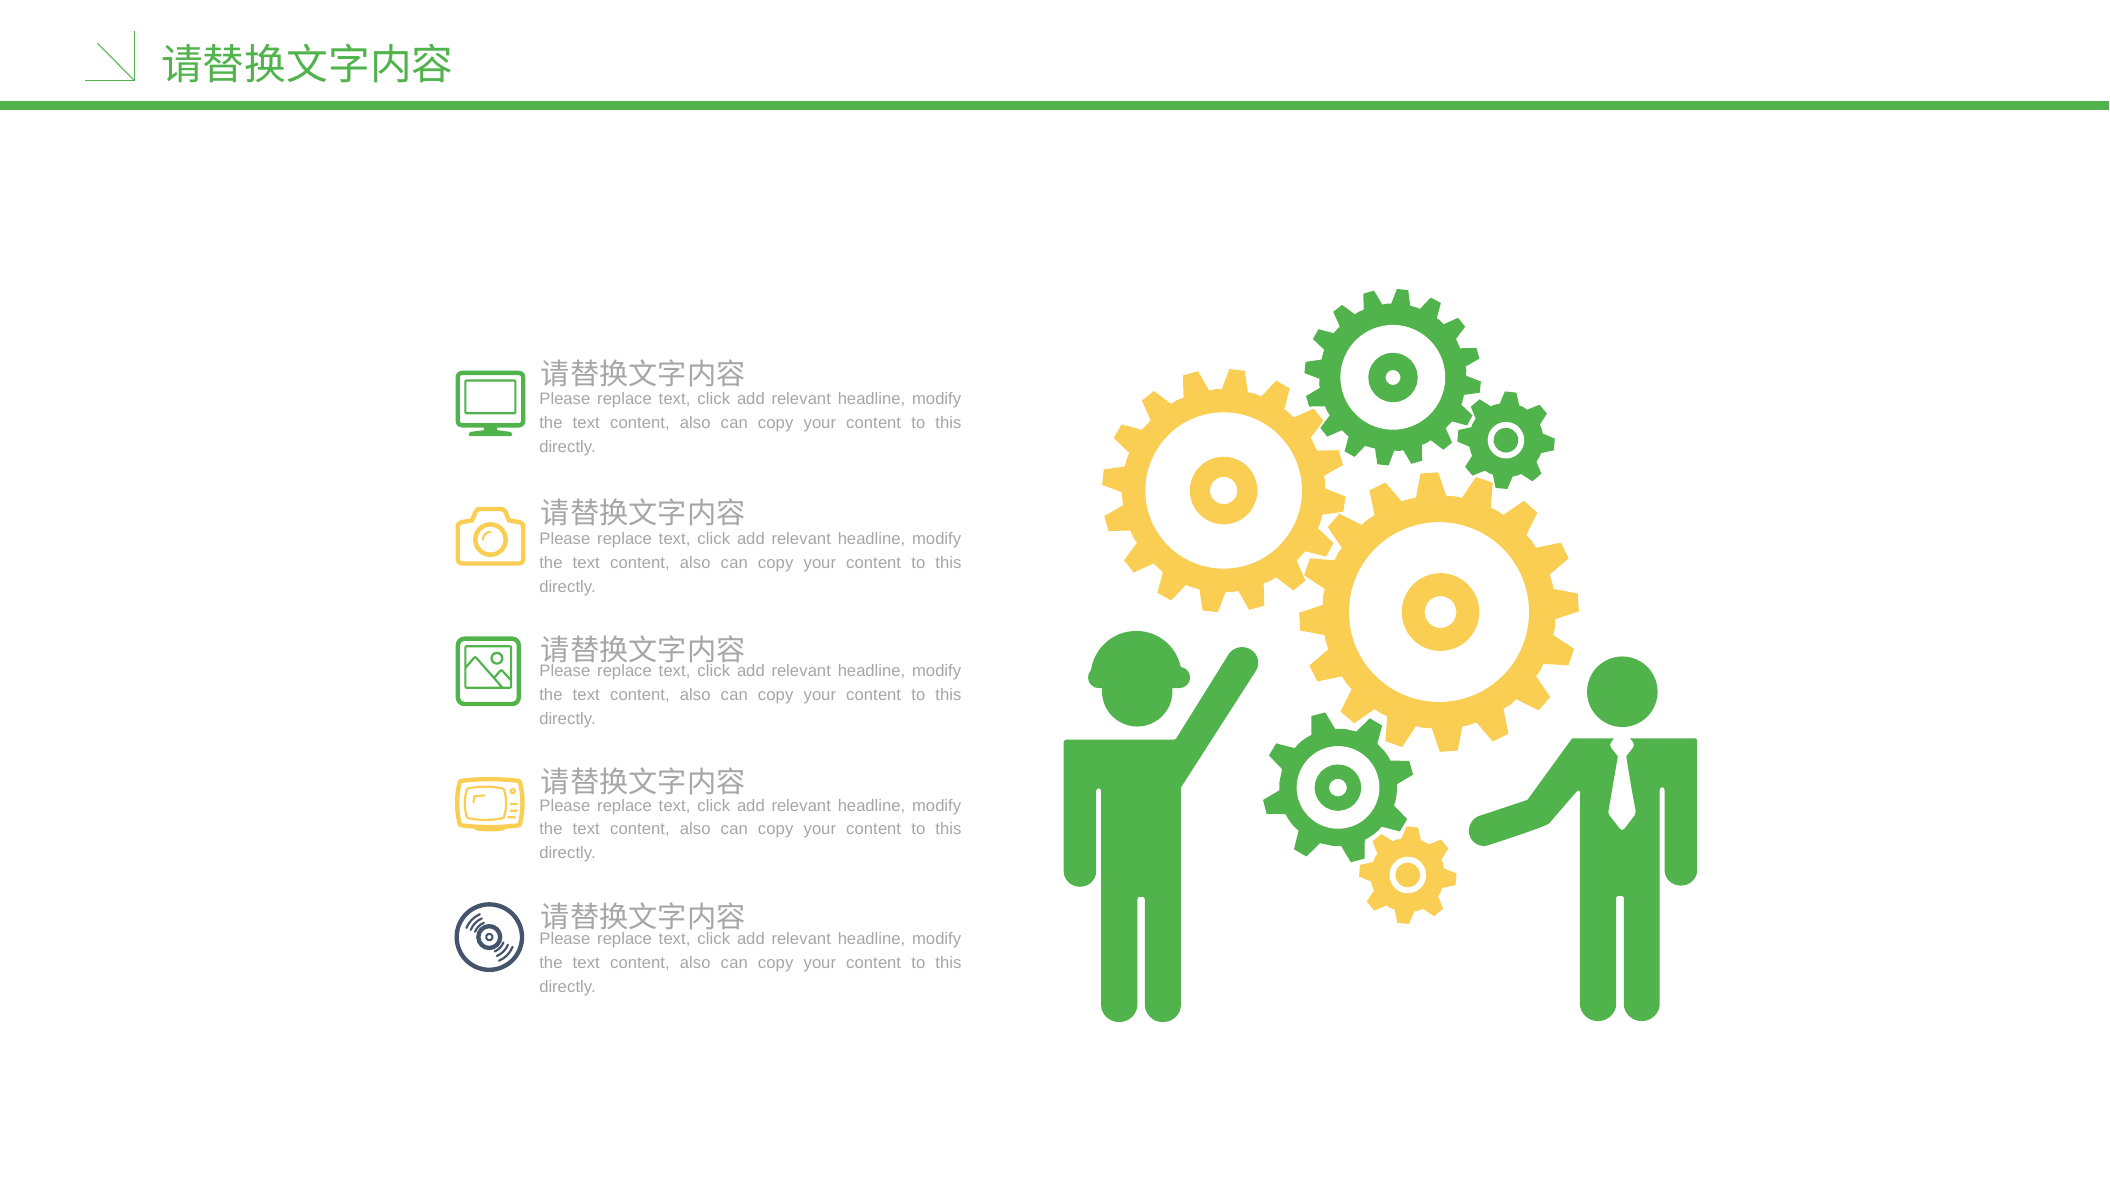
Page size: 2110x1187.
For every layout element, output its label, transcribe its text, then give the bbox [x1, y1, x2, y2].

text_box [539, 487, 963, 597]
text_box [455, 370, 526, 437]
text_box [1376, 361, 1410, 394]
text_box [1468, 656, 1698, 1022]
text_box [1296, 746, 1380, 829]
text_box [1413, 584, 1468, 640]
text_box [1389, 856, 1427, 894]
text_box [1457, 391, 1555, 489]
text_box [454, 776, 525, 832]
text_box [455, 636, 522, 707]
text_box [1145, 412, 1302, 569]
text_box [1263, 712, 1414, 863]
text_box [539, 891, 963, 997]
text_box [454, 902, 525, 973]
text_box [1348, 522, 1530, 702]
text_box [1199, 466, 1248, 515]
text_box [539, 348, 963, 457]
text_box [455, 506, 526, 566]
text_box [1304, 288, 1481, 466]
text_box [539, 756, 963, 864]
text_box [1299, 472, 1579, 752]
text_box 请替换文字内容 [145, 22, 500, 94]
text_box [1102, 369, 1346, 613]
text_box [1063, 630, 1261, 1023]
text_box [539, 624, 963, 729]
text_box [1358, 826, 1457, 924]
text_box [1487, 421, 1525, 459]
text_box [1321, 771, 1355, 804]
text_box [1340, 324, 1446, 430]
